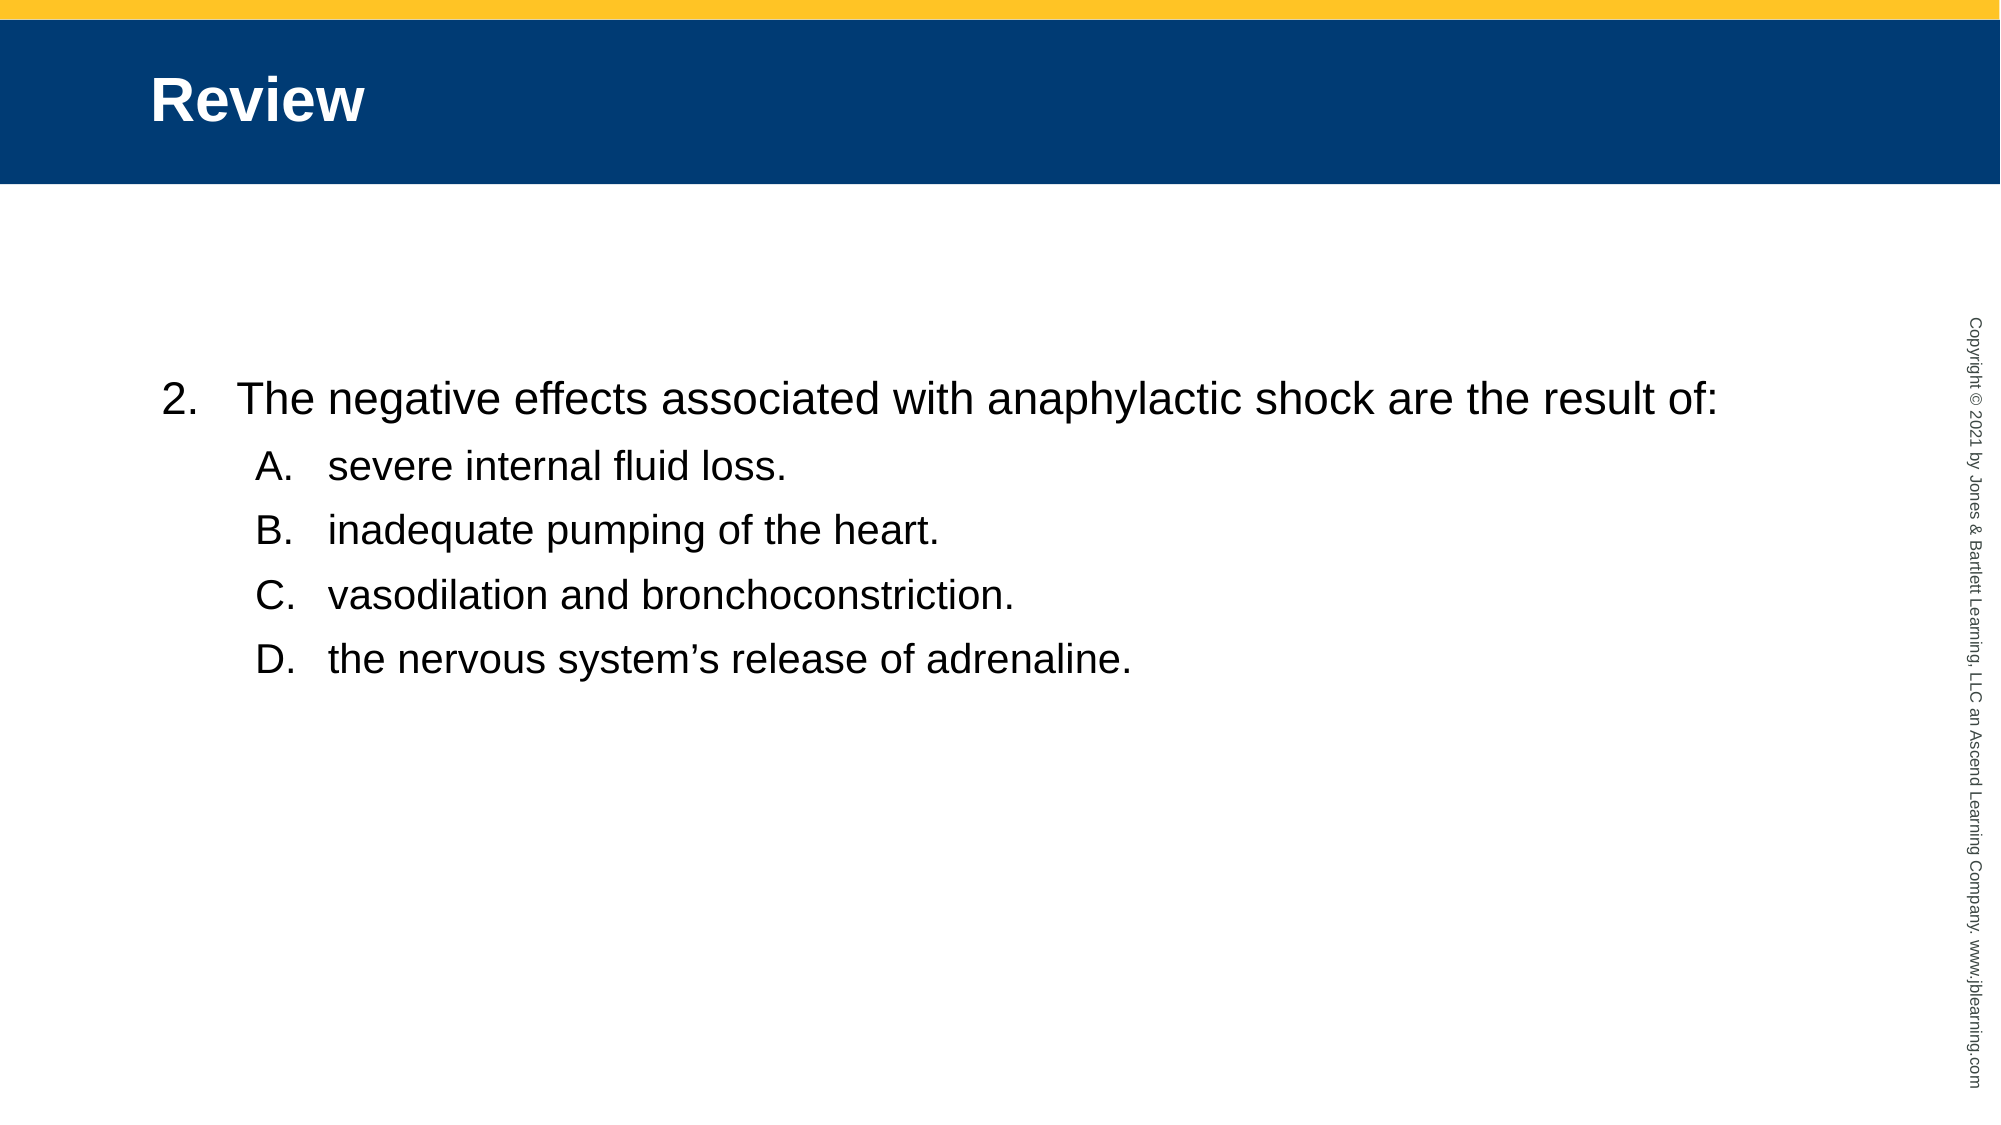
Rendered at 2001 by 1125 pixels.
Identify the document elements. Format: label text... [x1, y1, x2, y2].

title Review [0, 19, 2000, 185]
list The negative effects associated with anaphylactic shock are the result of: severe internal fluid loss. inadequate pumping of the heart. vasodilation and bronchoconstriction. the nervous system’s release of adrenaline. [146, 361, 1859, 1016]
